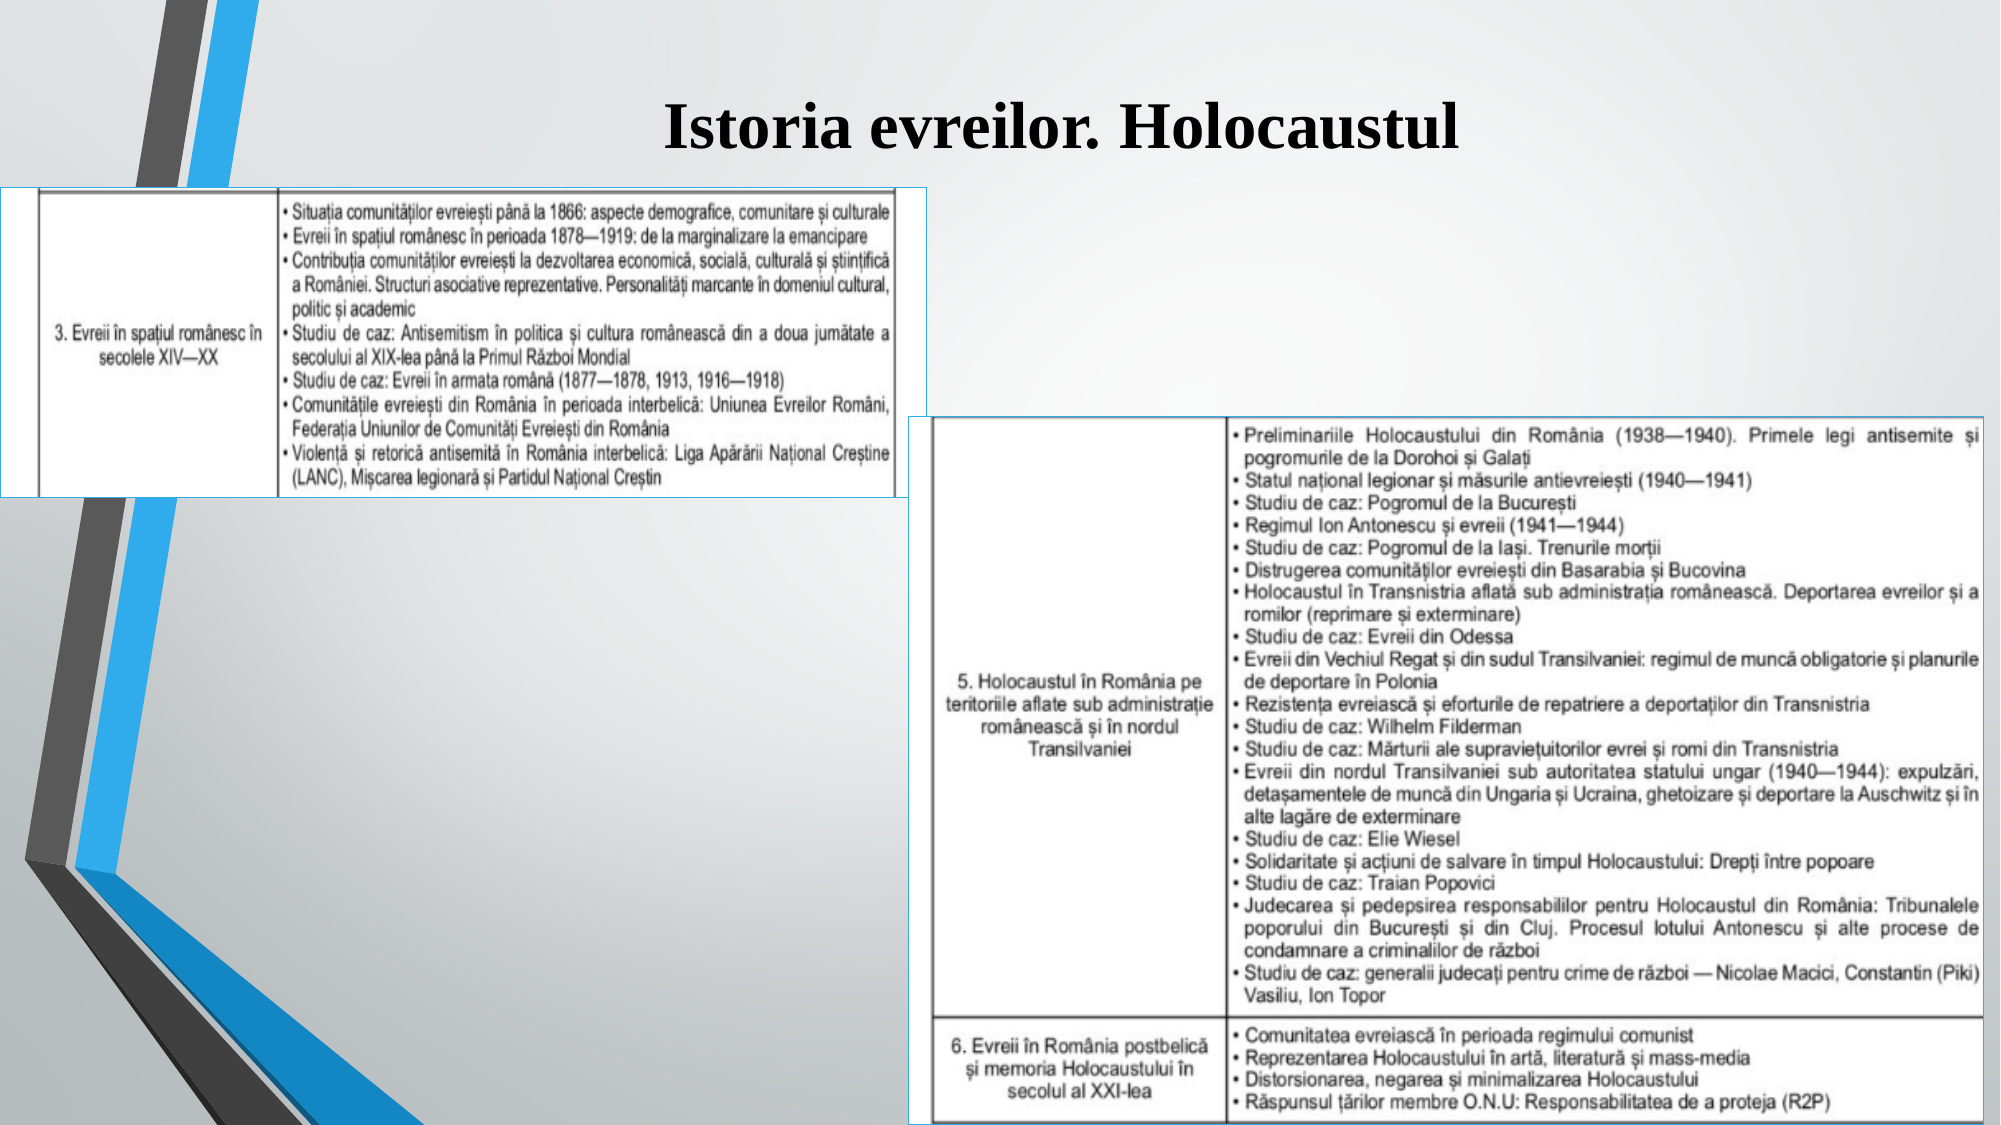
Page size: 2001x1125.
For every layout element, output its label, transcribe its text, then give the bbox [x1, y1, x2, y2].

title Istoria evreilor. Holocaustul [600, 55, 1525, 188]
picture [907, 416, 1984, 1125]
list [0, 187, 927, 498]
